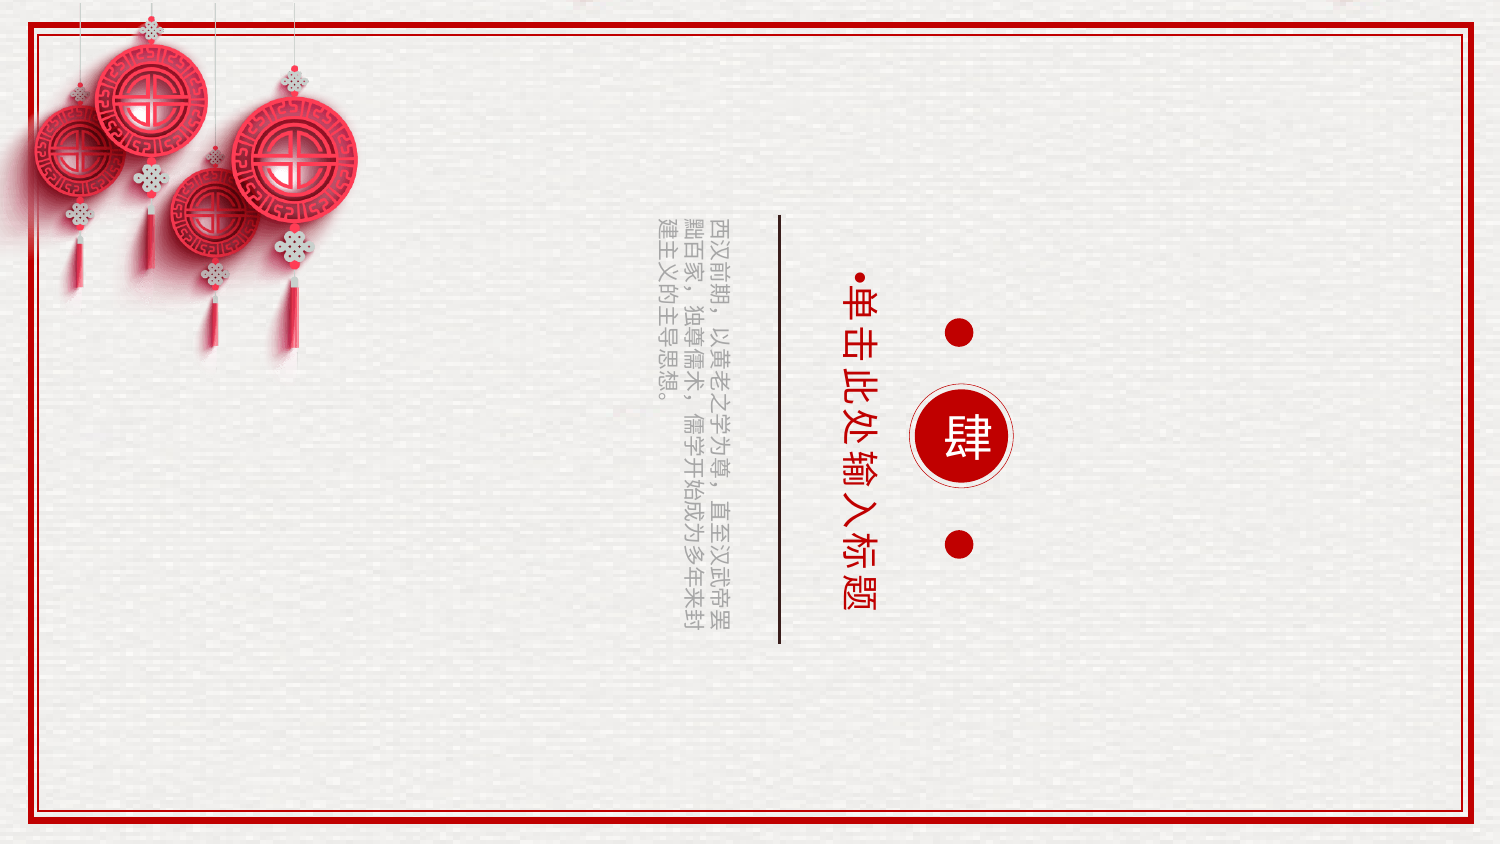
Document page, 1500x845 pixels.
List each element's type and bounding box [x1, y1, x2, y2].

text_box [909, 383, 1014, 488]
picture [0, 0, 1500, 844]
